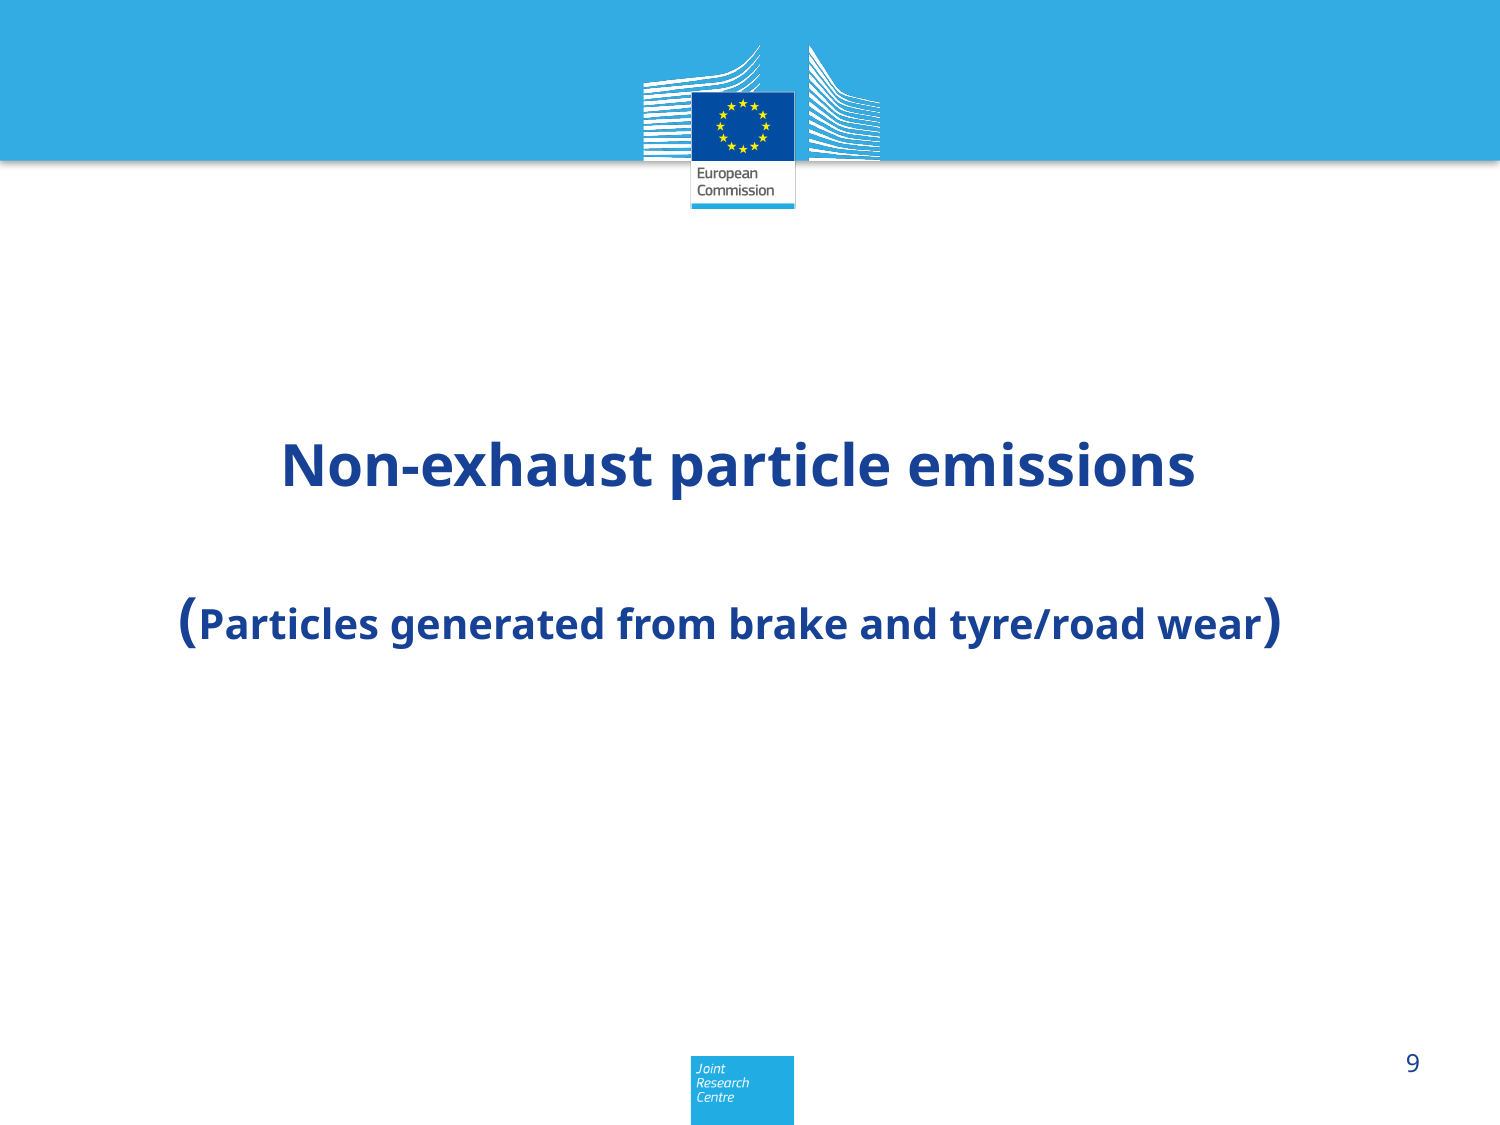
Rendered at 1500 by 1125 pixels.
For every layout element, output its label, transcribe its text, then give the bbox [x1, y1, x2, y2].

title Non-exhaust particle emissions (Particles generated from brake and tyre/road wear) [64, 420, 1412, 528]
